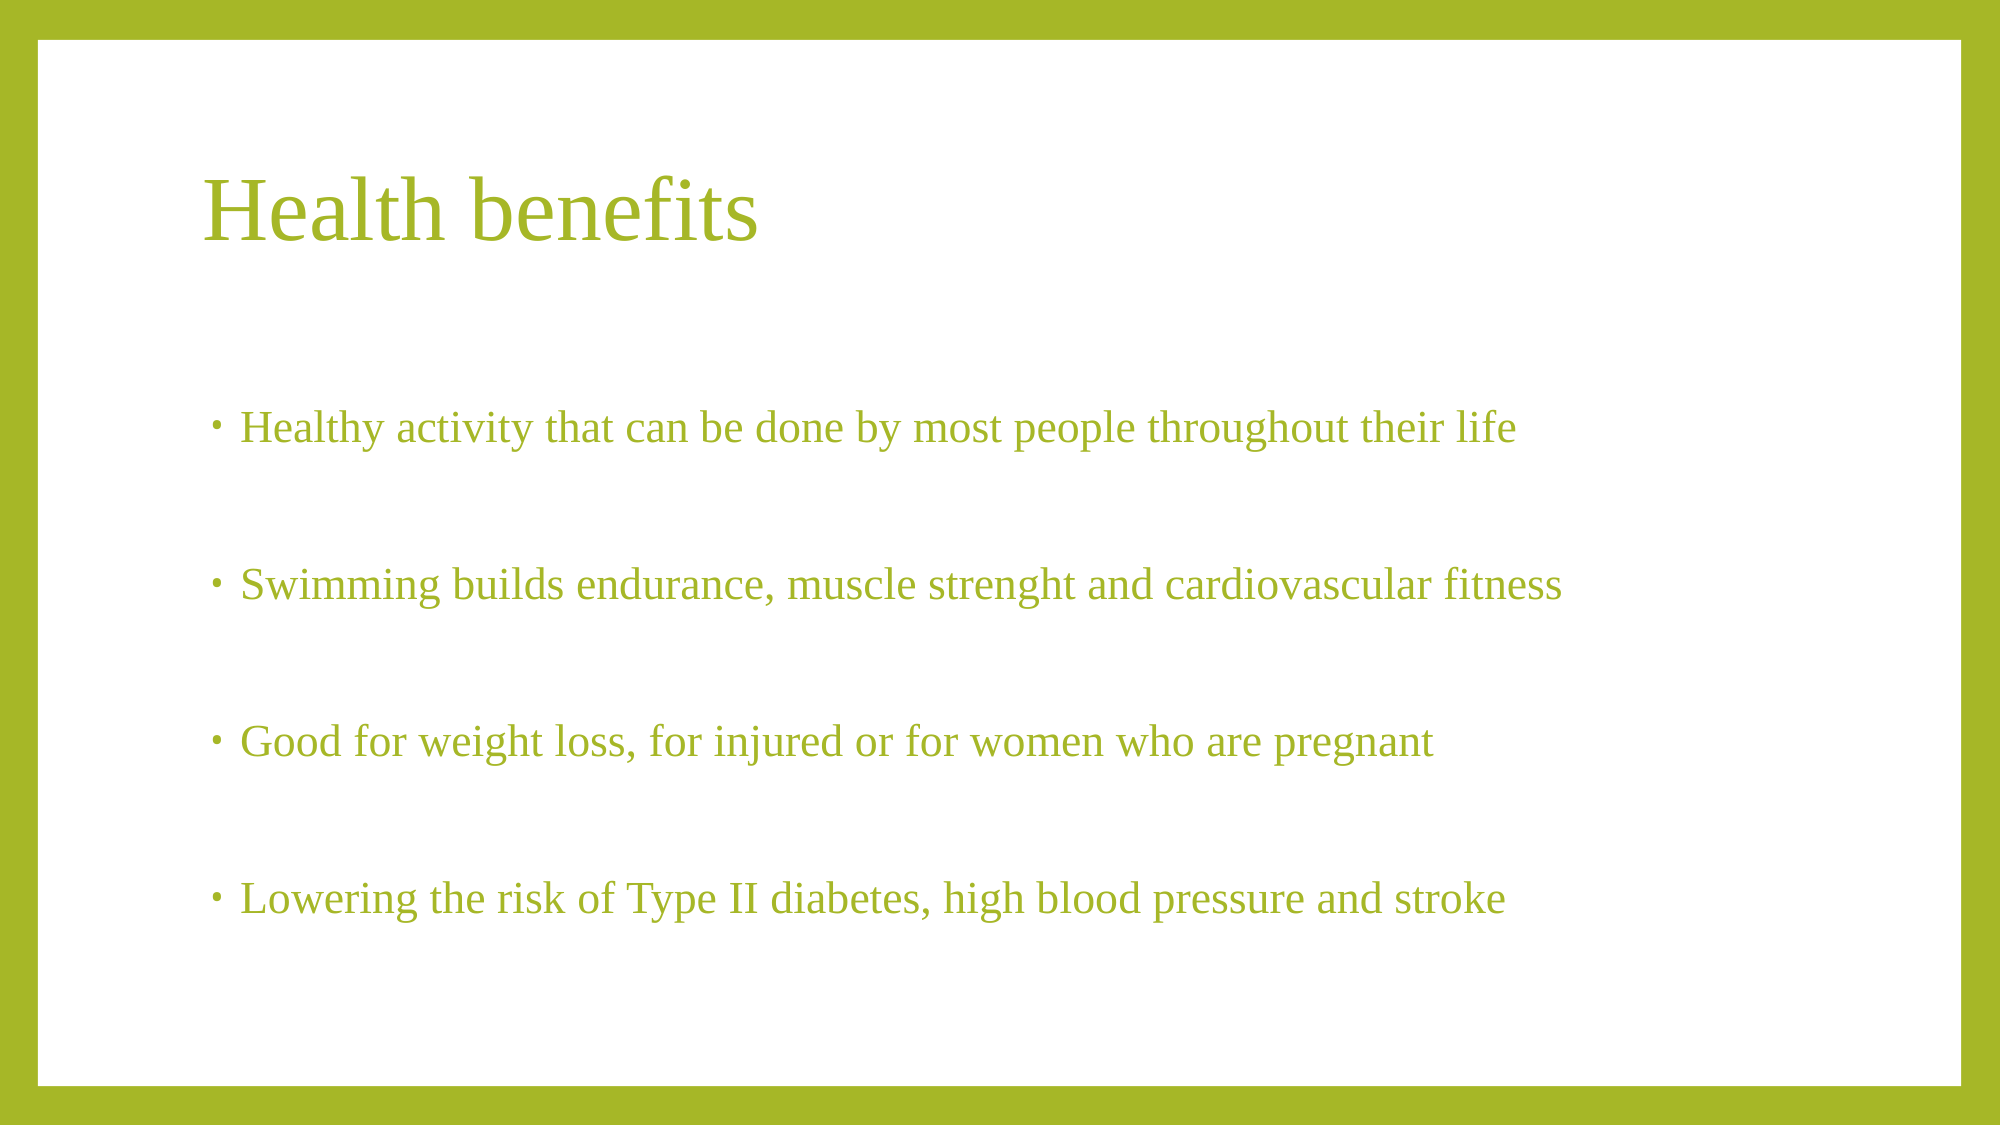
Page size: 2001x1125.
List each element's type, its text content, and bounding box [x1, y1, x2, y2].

title Health benefits [187, 99, 1808, 311]
list Healthy activity that can be done by most people throughout their life Swimming builds endurance, muscle strenght and cardiovascular fitness Good for weight loss, for injured or for women who are pregnant Lowering the risk of Type II diabetes, high blood pressure and stroke [187, 311, 1808, 974]
